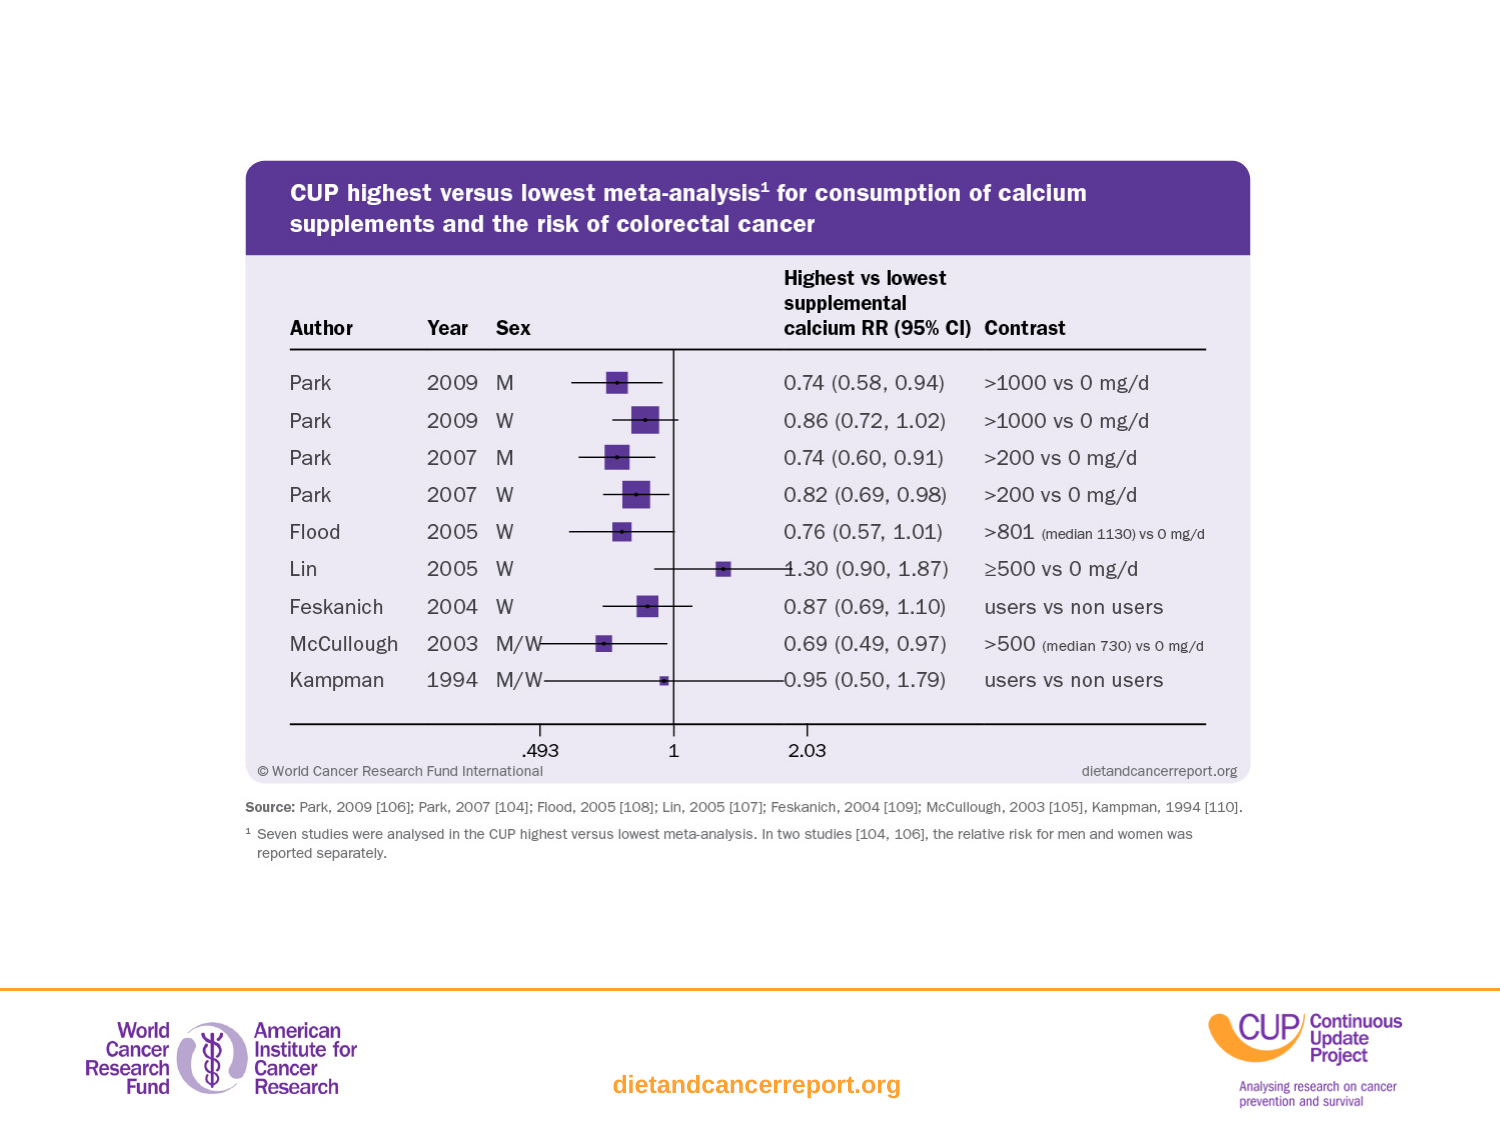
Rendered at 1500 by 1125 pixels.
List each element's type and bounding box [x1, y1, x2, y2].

picture [216, 130, 1280, 888]
picture [1207, 1013, 1403, 1109]
picture [86, 1022, 357, 1094]
